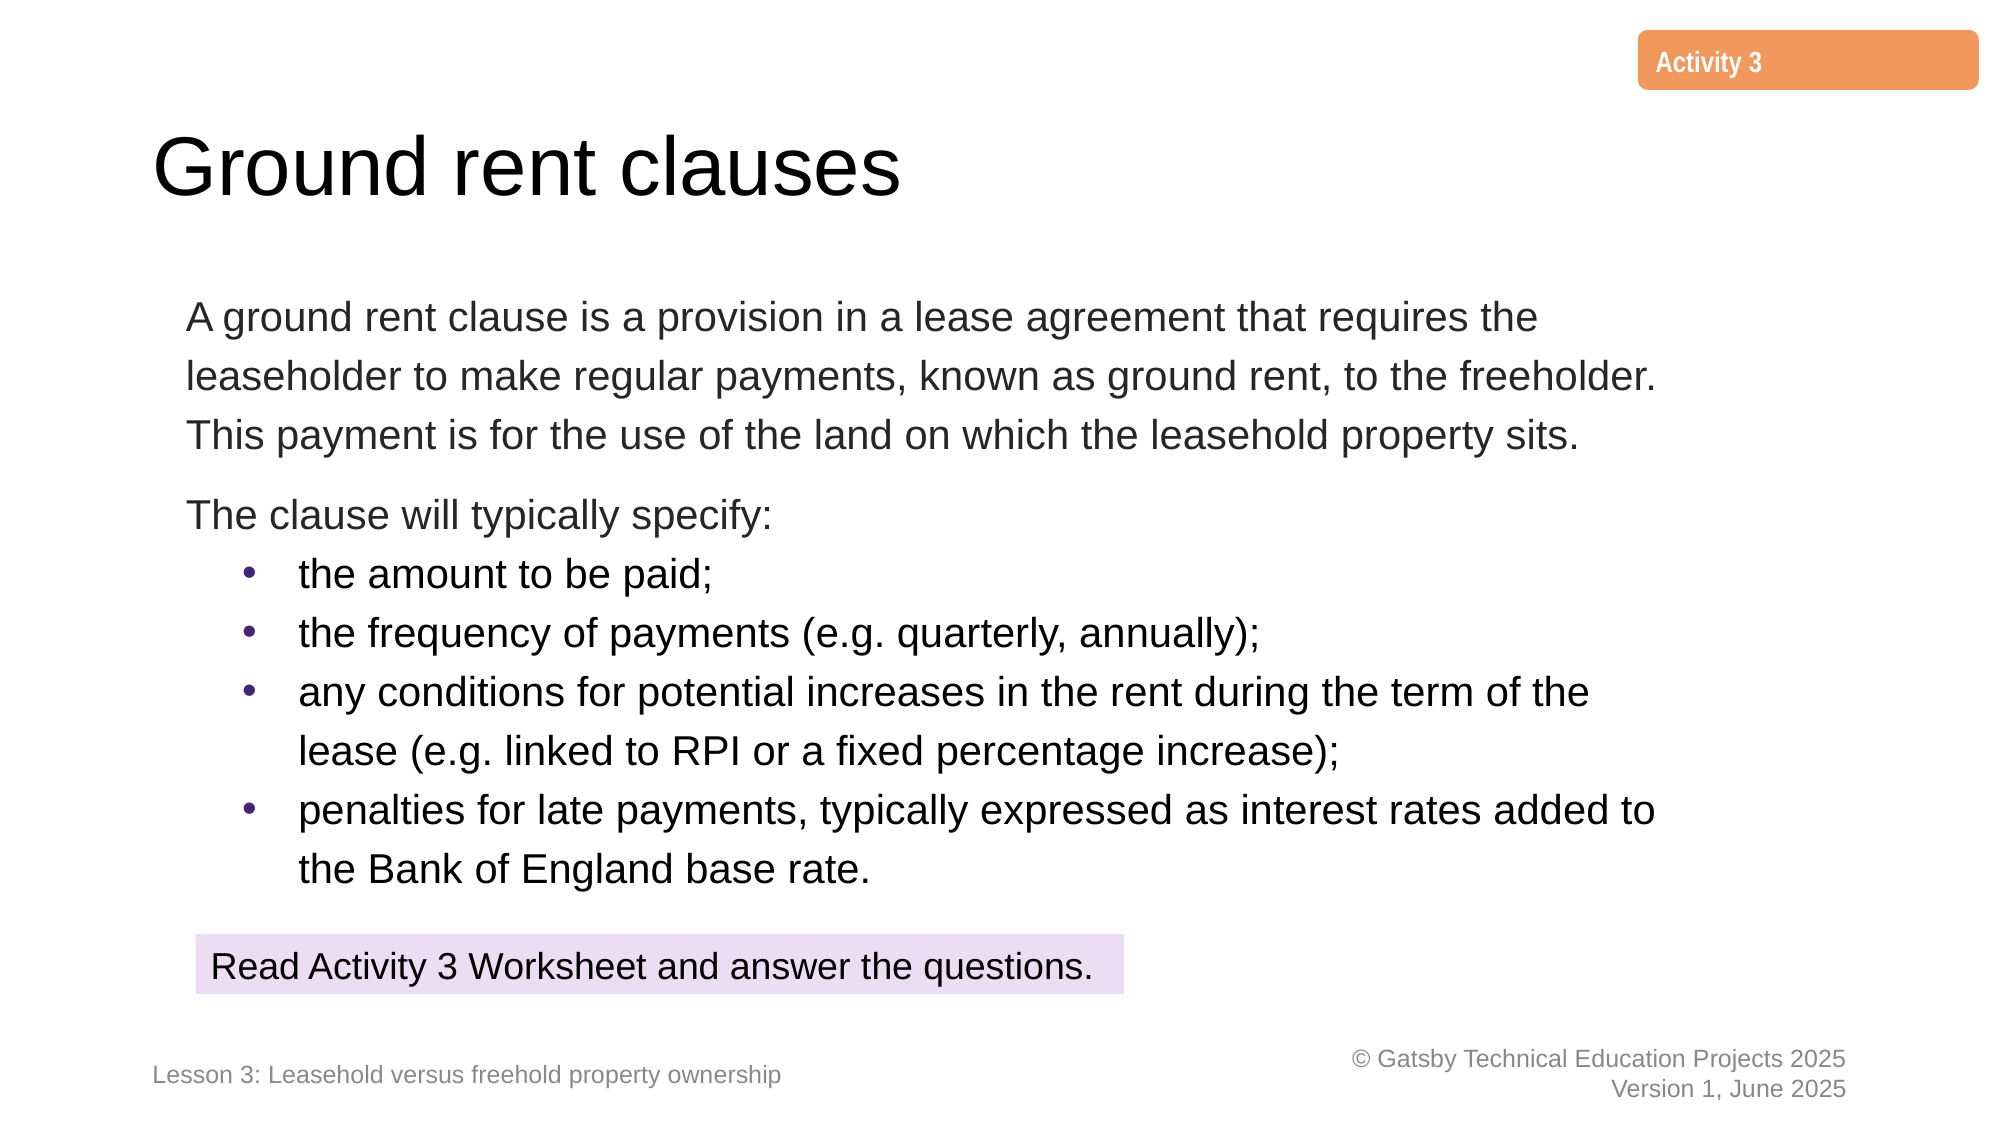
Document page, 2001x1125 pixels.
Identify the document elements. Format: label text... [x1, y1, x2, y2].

text_box Activity 3 [1637, 29, 1979, 90]
text_box Read Activity 3 Worksheet and answer the questions. [195, 934, 1124, 995]
title Ground rent clauses [137, 59, 1863, 278]
list A ground rent clause is a provision in a lease agreement that requires the leaseholder to make regular payments, known as ground rent, to the freeholder. This payment is for the use of the land on which the leasehold property sits. The clause will typically specify: the amount to be paid; the frequency of payments (e.g. quarterly, annually); any conditions for potential increases in the rent during the term of the lease (e.g. linked to RPI or a fixed percentage increase); penalties for late payments, typically expressed as interest rates added to the Bank of England base rate. [137, 251, 1730, 887]
list Lesson 3: Leasehold versus freehold property ownership [137, 1042, 829, 1103]
